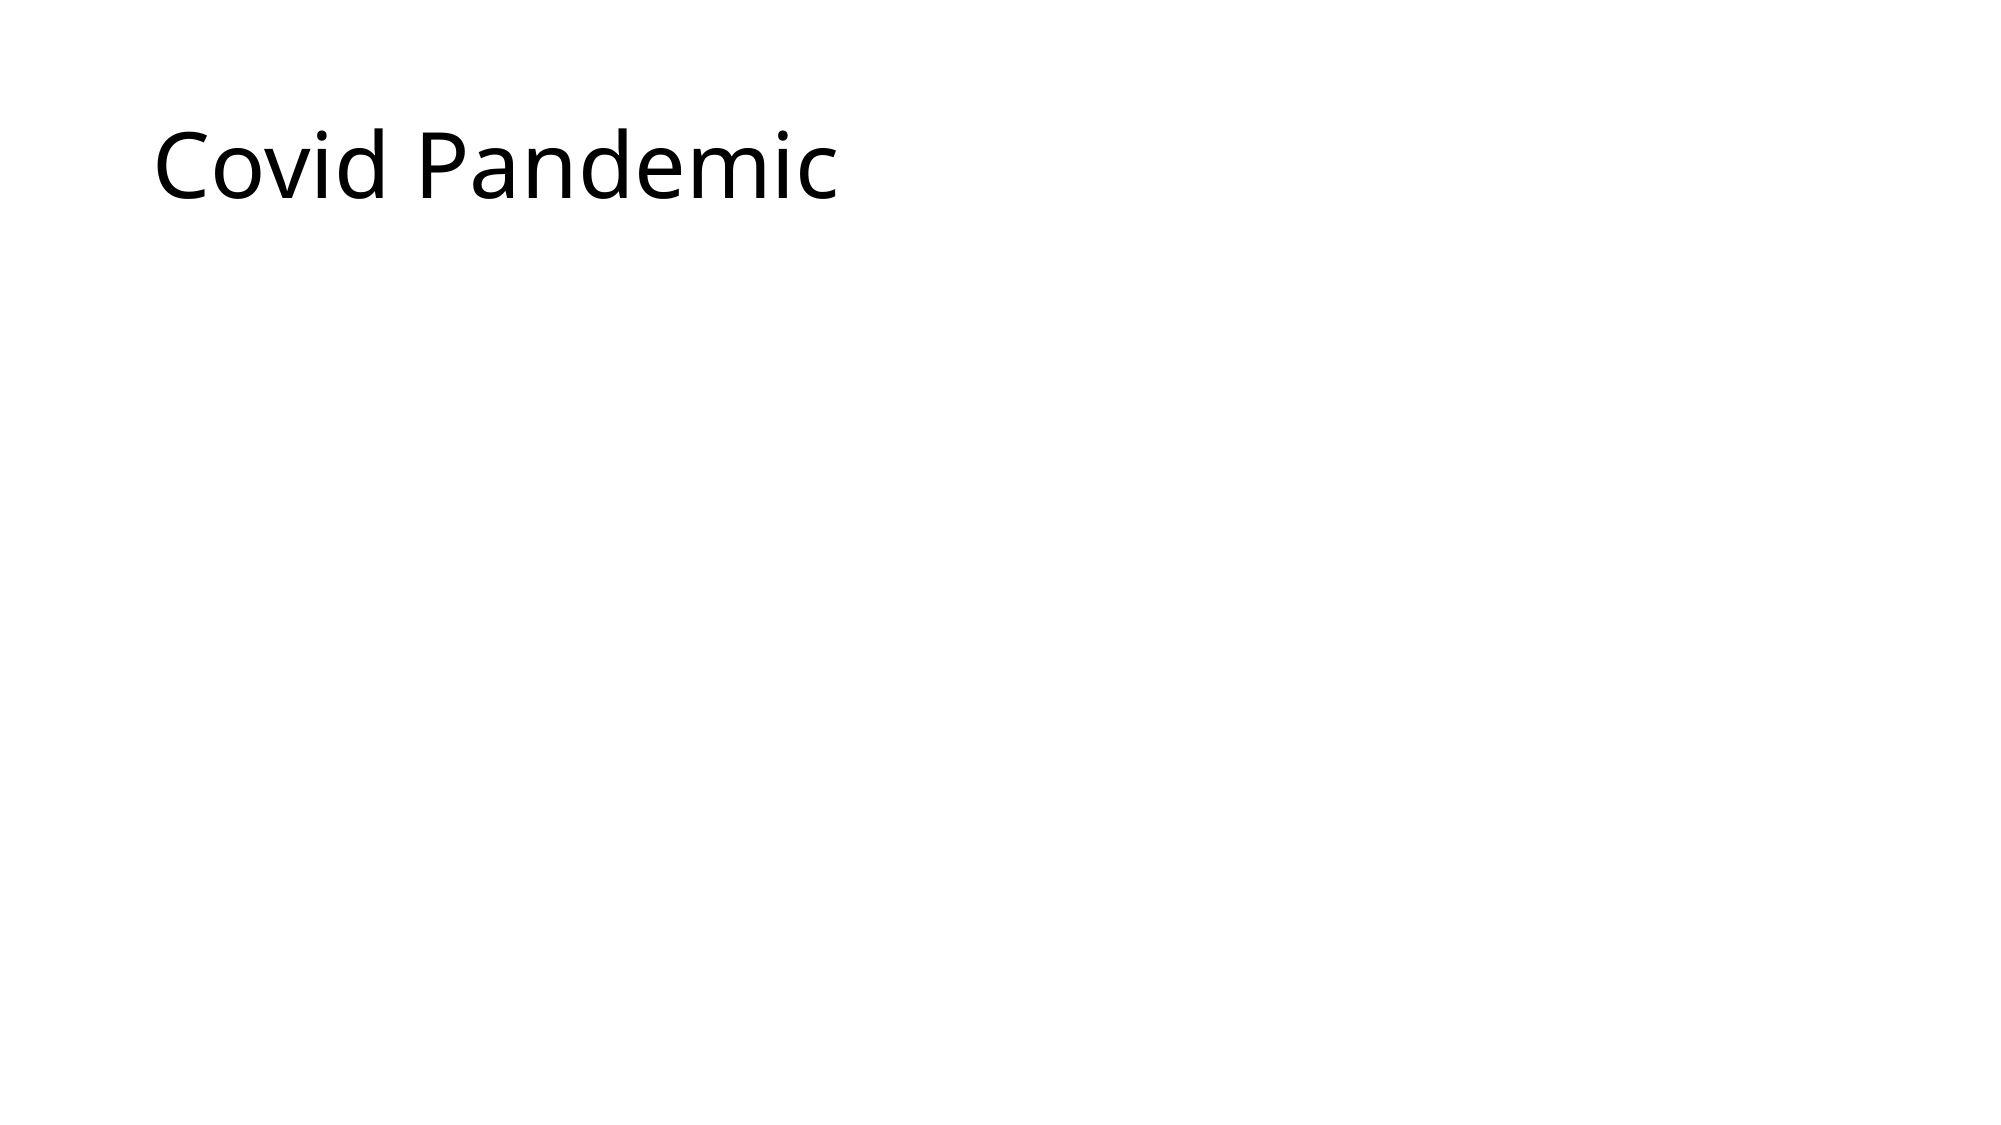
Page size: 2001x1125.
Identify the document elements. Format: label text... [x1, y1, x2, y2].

title Covid Pandemic [137, 59, 1863, 278]
